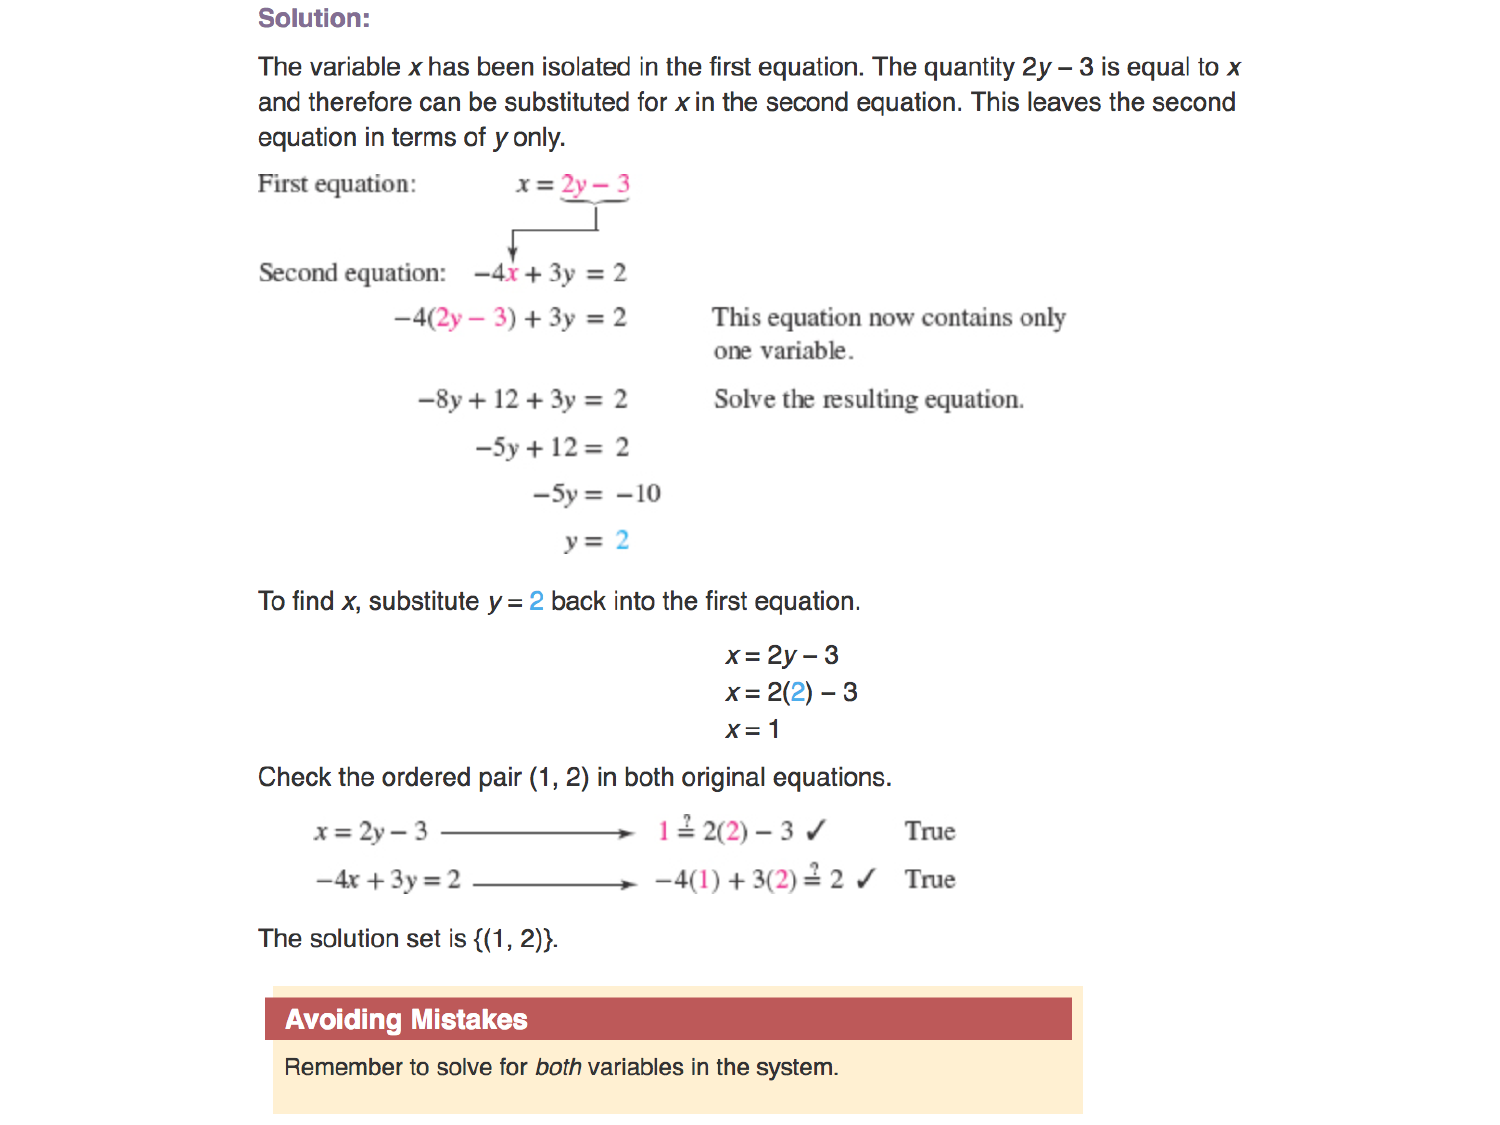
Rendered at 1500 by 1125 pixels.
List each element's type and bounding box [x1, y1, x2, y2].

list [0, 0, 1500, 1125]
